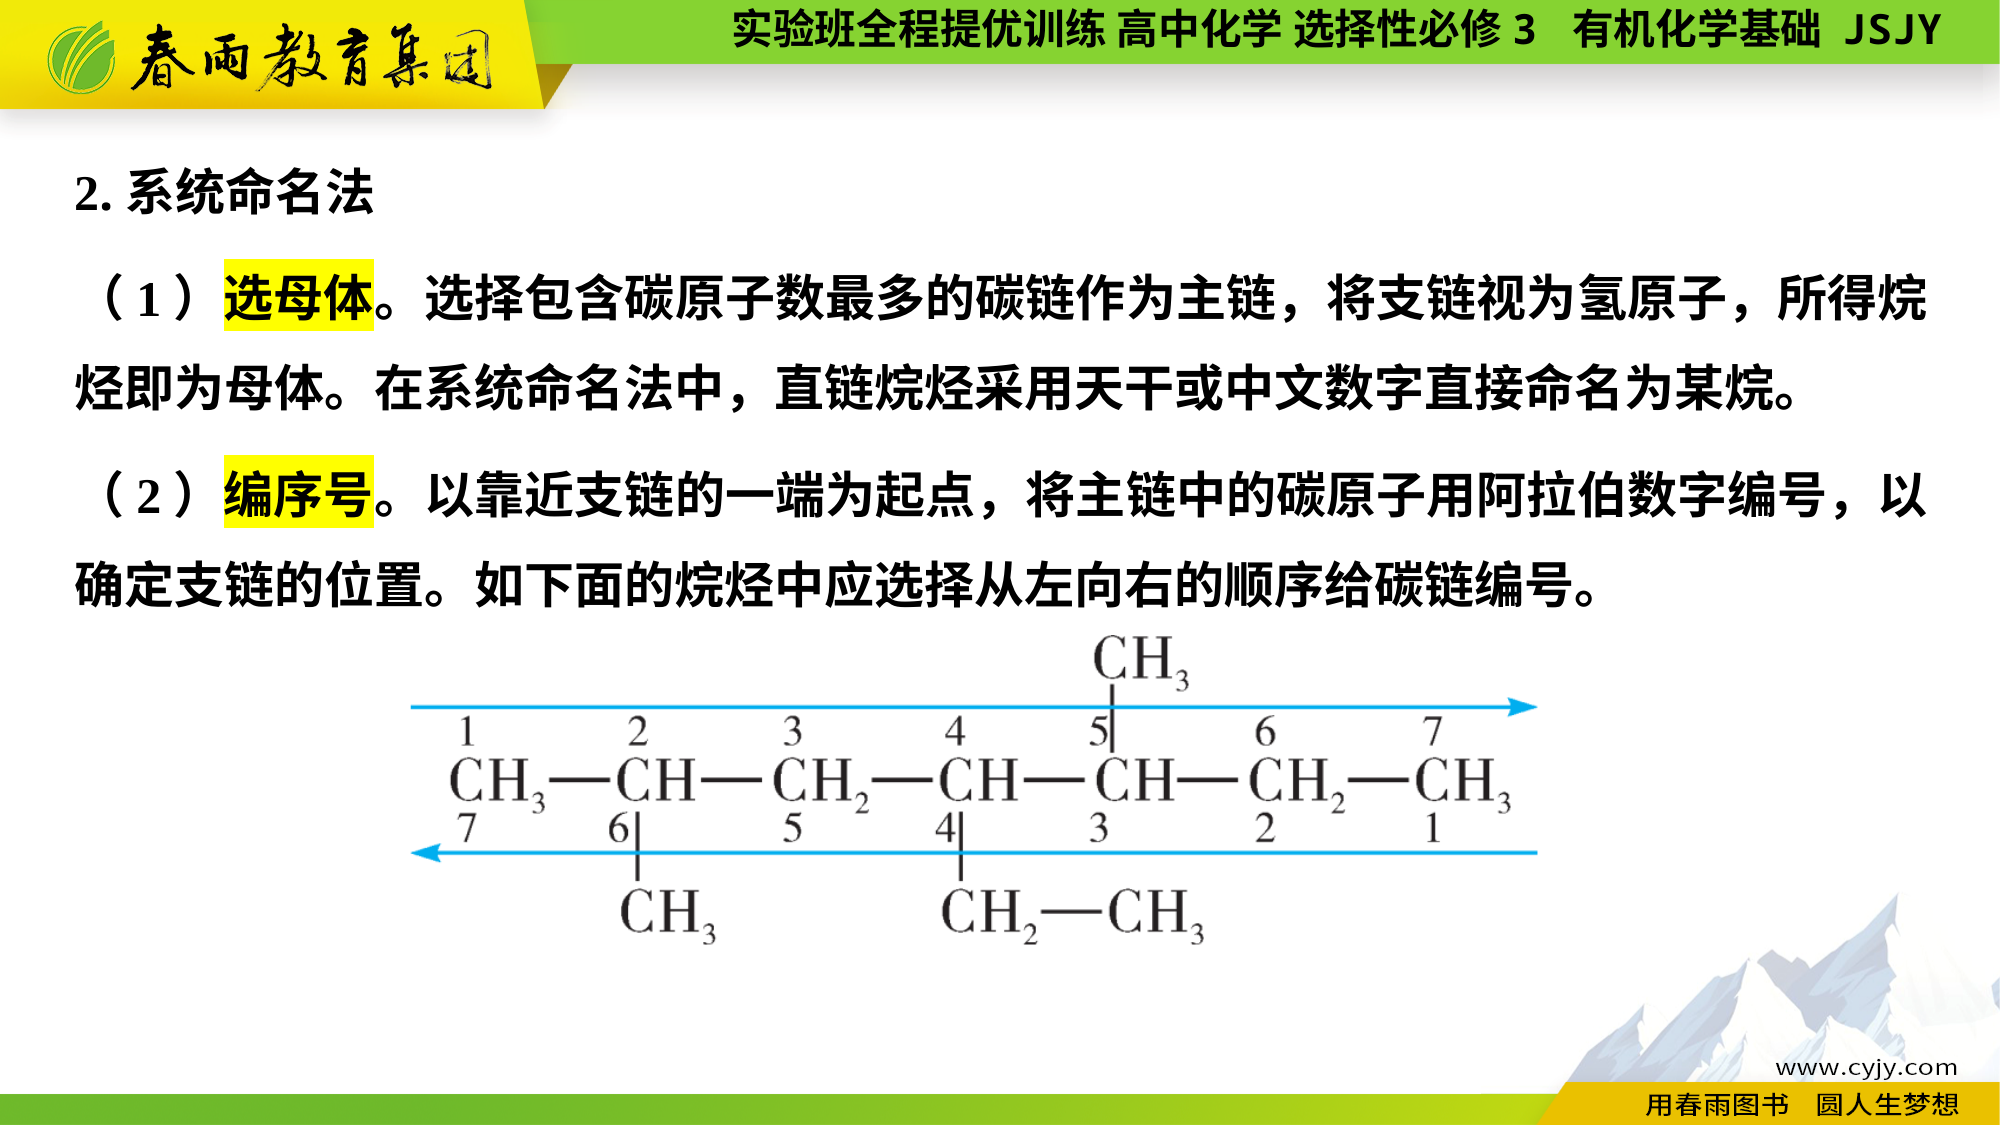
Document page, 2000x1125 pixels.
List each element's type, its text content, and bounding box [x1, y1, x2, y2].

list 2.系统命名法 （1）选母体。选择包含碳原子数最多的碳链作为主链，将支链视为氢原子，所得烷烃即为母体。在系统命名法中，直链烷烃采用天干或中文数字直接命名为某烷。 （2）编序号。以靠近支链的一端为起点，将主链中的碳原子用阿拉伯数字编号，以确定支链的位置。如下面的烷烃中应选择从左向右的顺序给碳链编号。 [59, 122, 1944, 615]
picture [0, 0, 2000, 1125]
